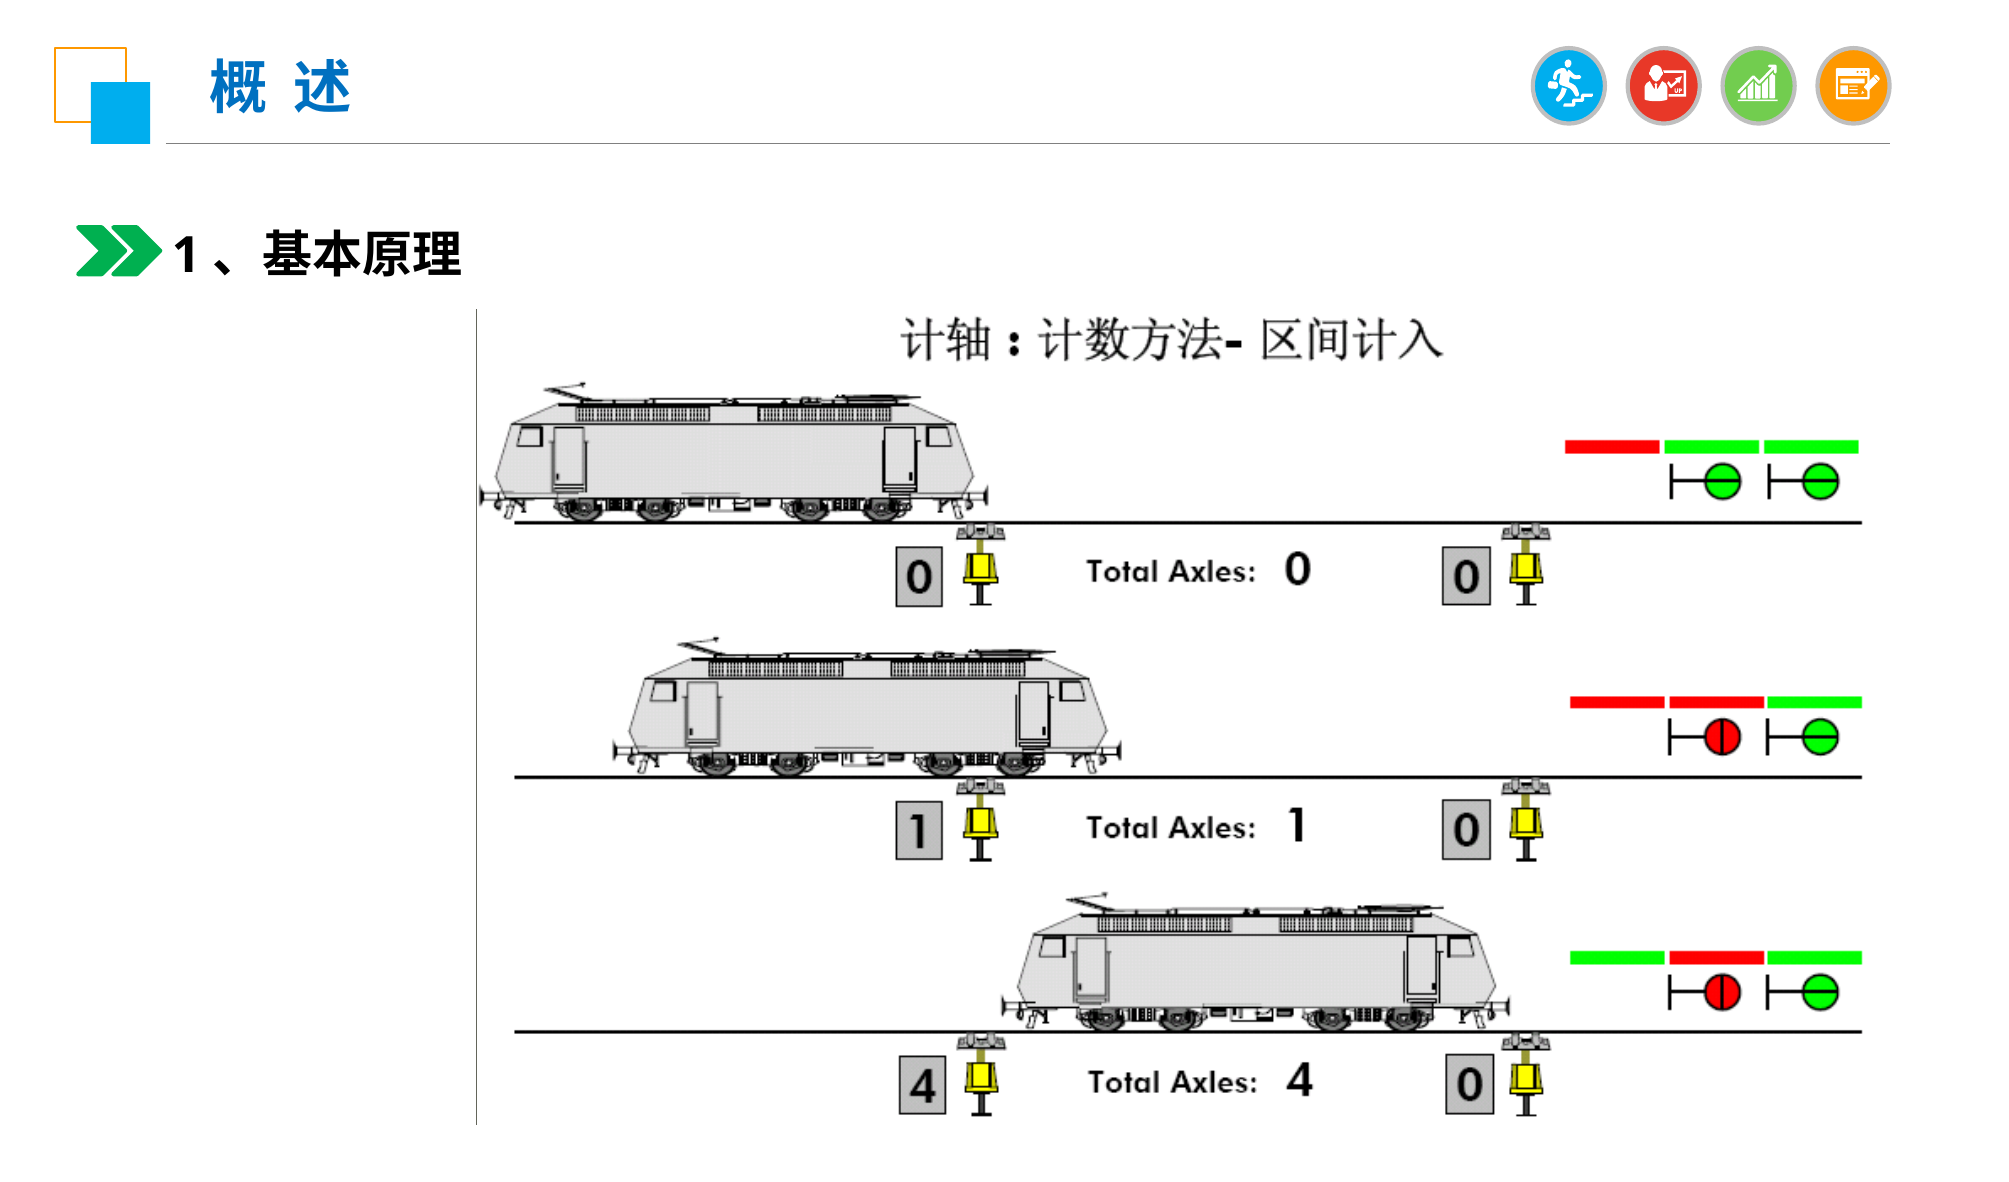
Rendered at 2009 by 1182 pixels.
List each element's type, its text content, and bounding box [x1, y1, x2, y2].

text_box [77, 215, 475, 292]
text_box 概 述 [188, 39, 373, 131]
picture [476, 309, 1864, 1126]
